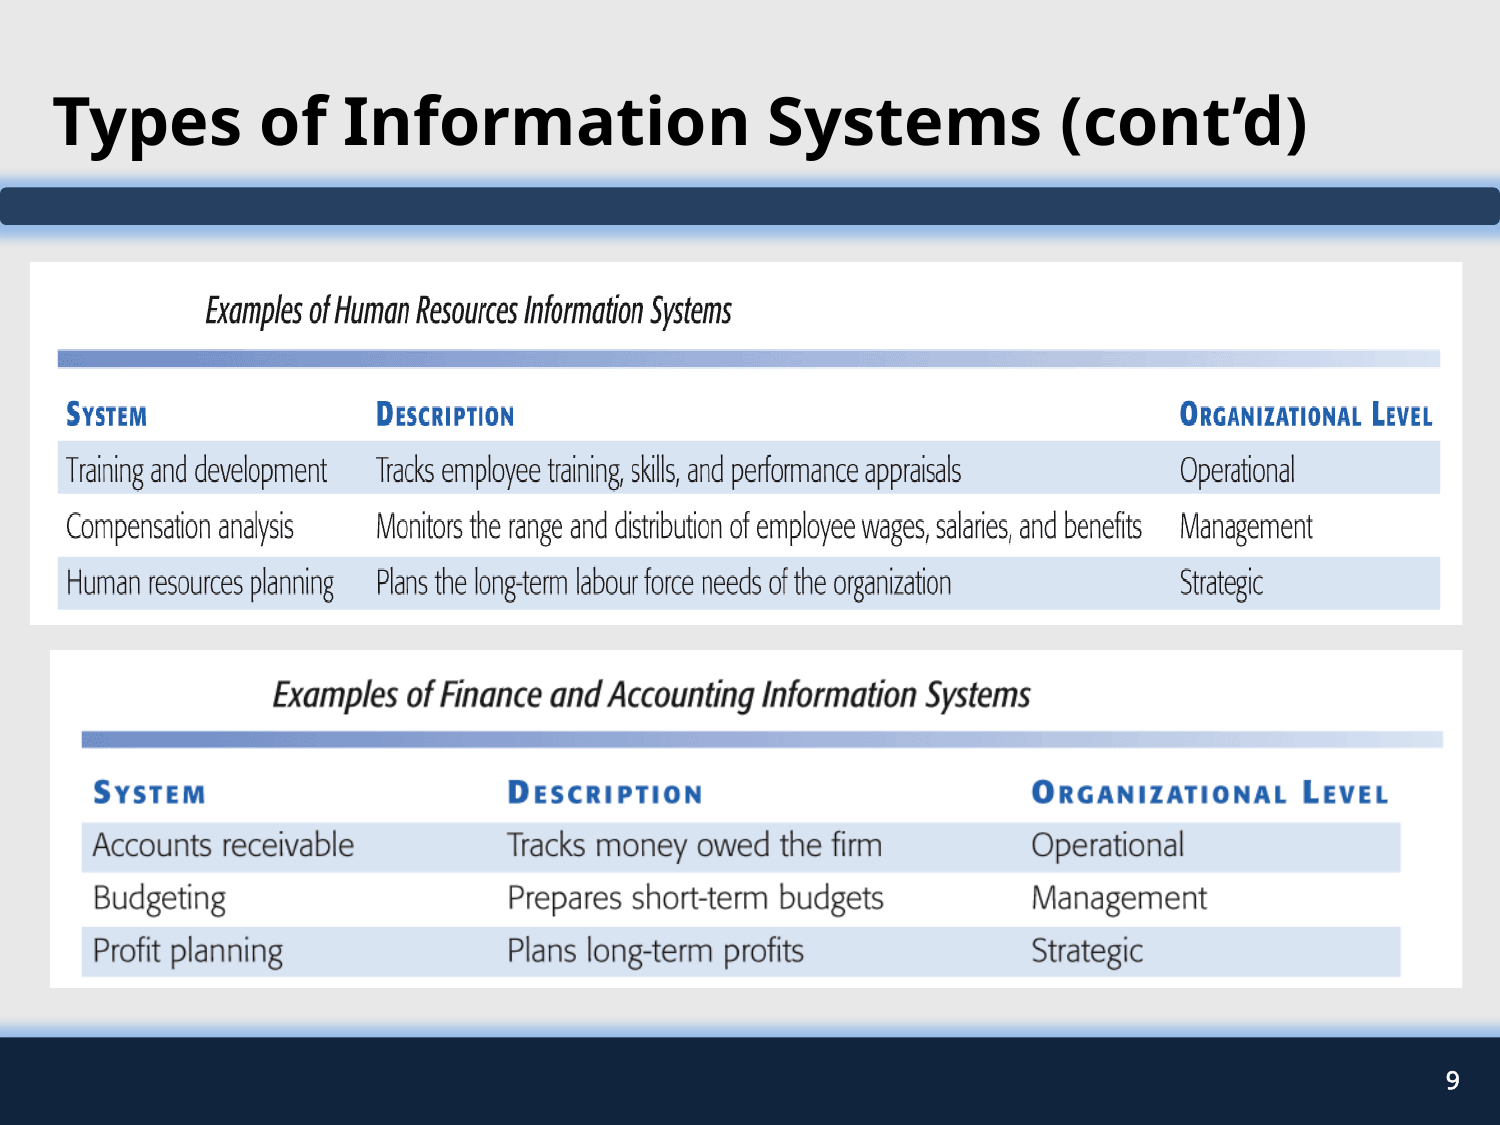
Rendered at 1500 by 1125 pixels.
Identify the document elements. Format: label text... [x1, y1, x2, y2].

title Types of Information Systems (cont’d) [37, 62, 1338, 176]
picture [49, 649, 1463, 988]
slide_number 9 [1412, 1050, 1475, 1113]
picture [29, 262, 1463, 626]
